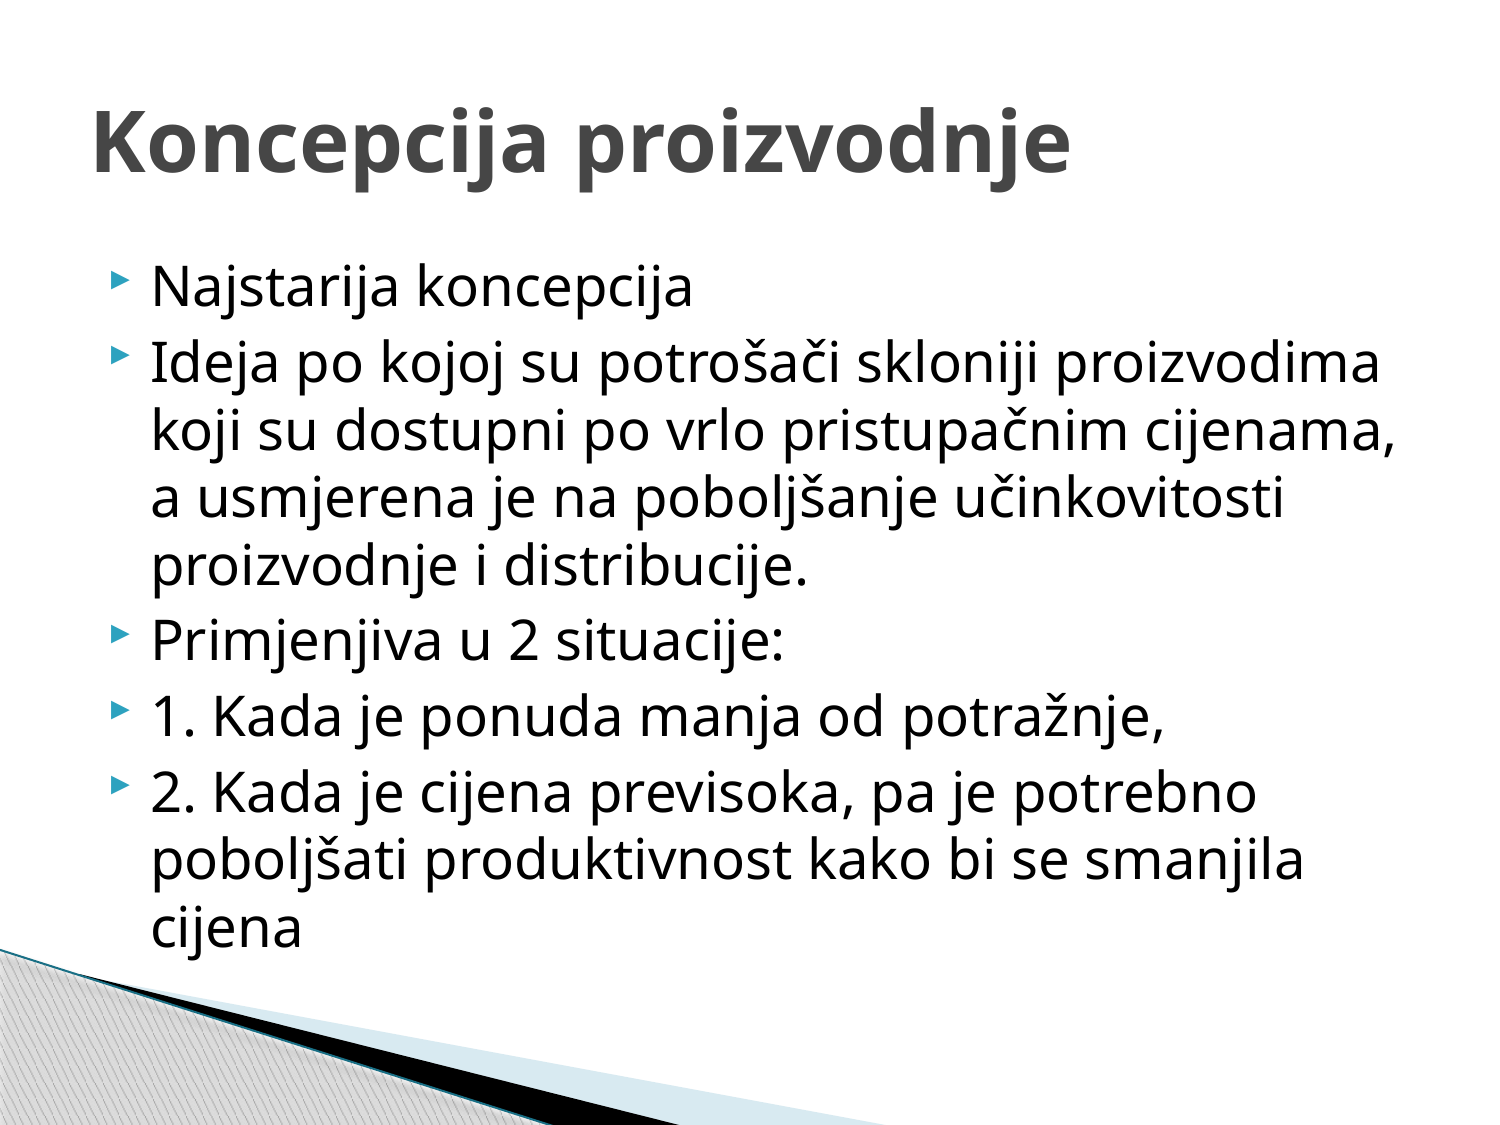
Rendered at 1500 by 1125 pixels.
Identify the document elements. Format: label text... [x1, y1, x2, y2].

title Koncepcija proizvodnje [75, 45, 1425, 233]
list Najstarija koncepcija Ideja po kojoj su potrošači skloniji proizvodima koji su dostupni po vrlo pristupačnim cijenama, a usmjerena je na poboljšanje učinkovitosti proizvodnje i distribucije. Primjenjiva u 2 situacije: 1. Kada je ponuda manja od potražnje, 2. Kada je cijena previsoka, pa je potrebno poboljšati produktivnost kako bi se smanjila cijena [74, 242, 1426, 986]
